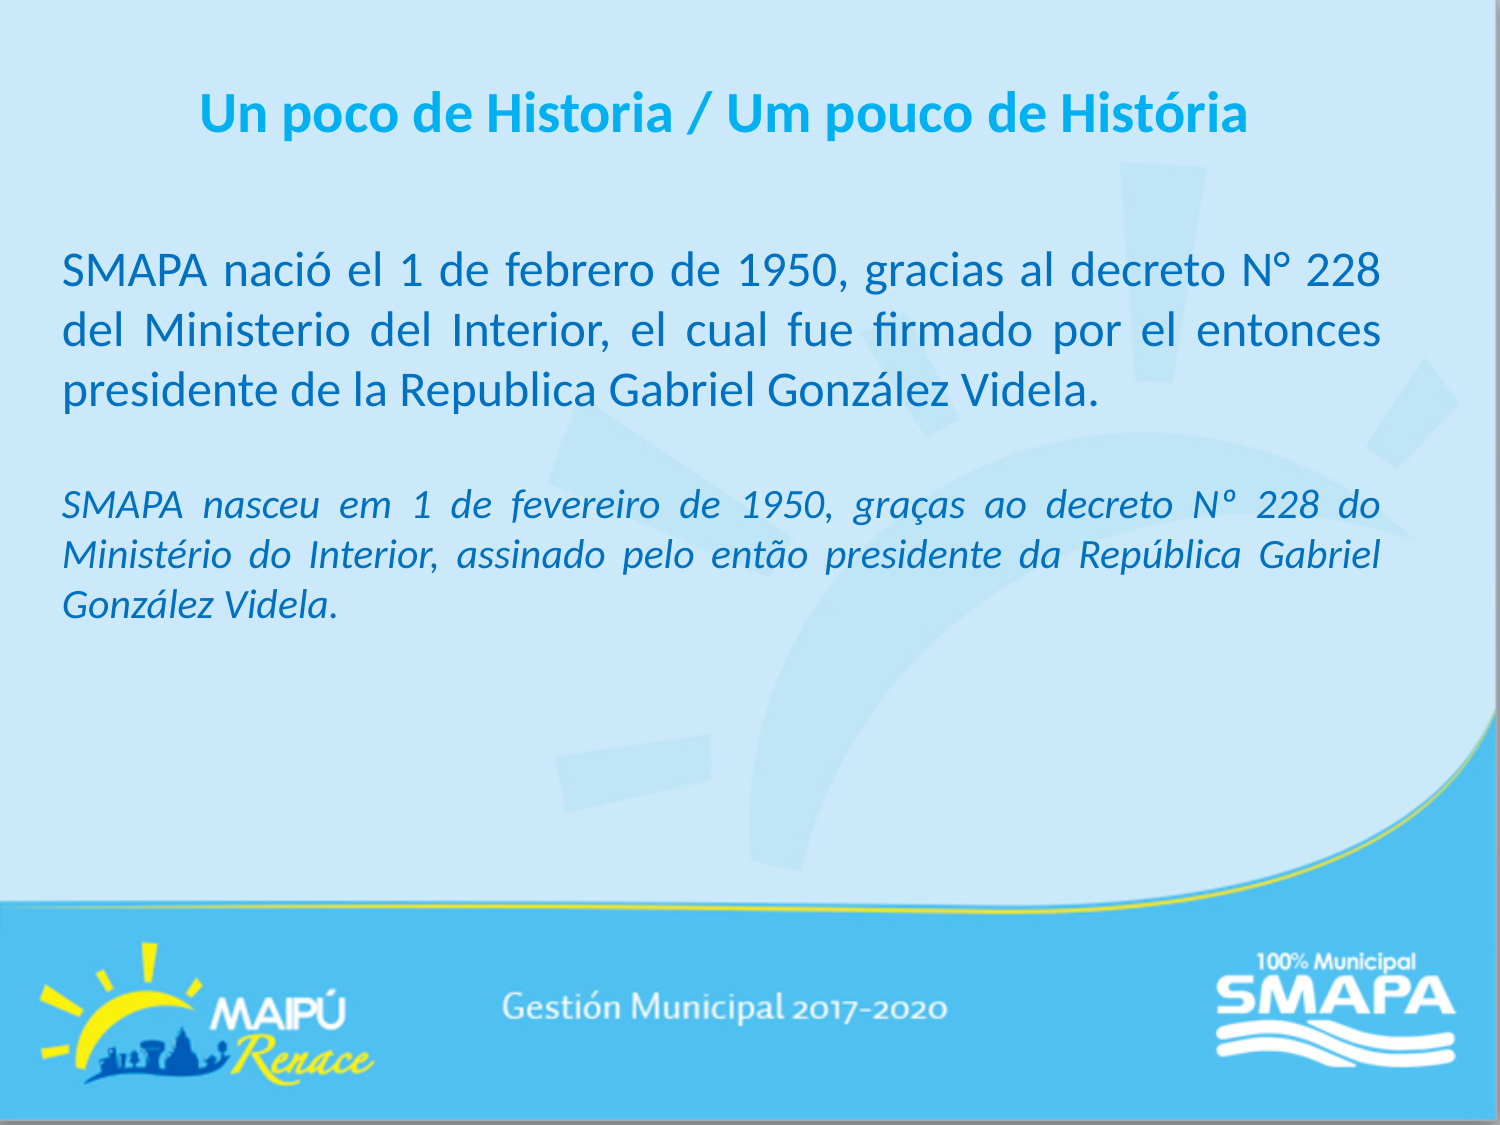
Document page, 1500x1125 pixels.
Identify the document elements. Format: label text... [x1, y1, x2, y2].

text_box Un poco de Historia / Um pouco de História [180, 66, 1264, 151]
picture [0, 0, 1500, 1125]
text_box SMAPA nació el 1 de febrero de 1950, gracias al decreto N° 228 del Ministerio del Interior, el cual fue firmado por el entonces presidente de la Republica Gabriel González Videla. SMAPA nasceu em 1 de fevereiro de 1950, graças ao decreto Nº 228 do Ministério do Interior, assinado pelo então presidente da República Gabriel González Videla. [47, 229, 1398, 634]
